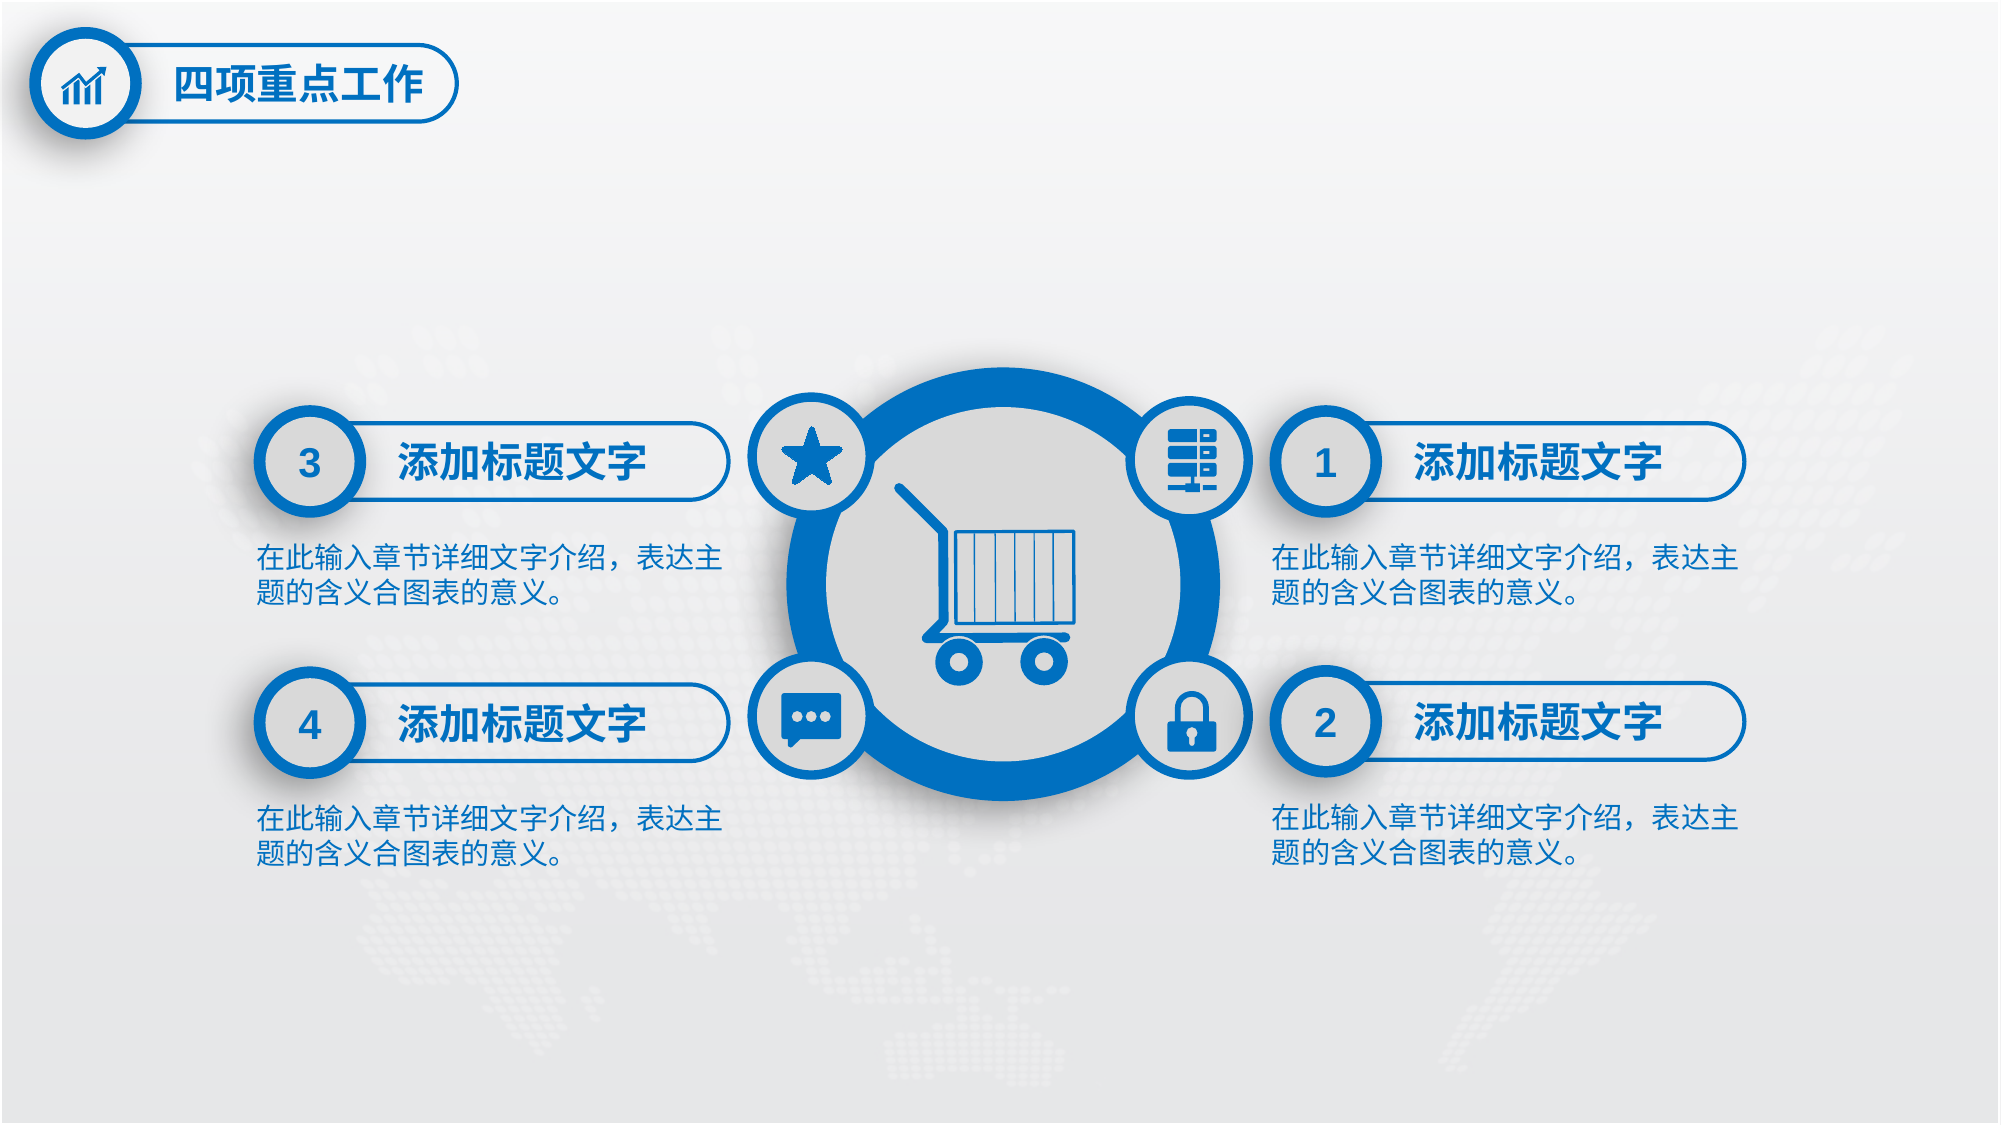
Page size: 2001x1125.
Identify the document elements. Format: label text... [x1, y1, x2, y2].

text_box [1271, 667, 1380, 776]
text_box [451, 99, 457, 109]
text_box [788, 369, 1218, 799]
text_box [751, 396, 871, 516]
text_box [1271, 407, 1380, 516]
text_box [1386, 421, 1747, 502]
text_box [369, 682, 731, 764]
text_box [31, 29, 140, 138]
text_box 在此输入章节详细文字介绍，表达主题的含义合图表的意义。 [256, 538, 729, 609]
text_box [255, 407, 365, 516]
text_box [1385, 680, 1747, 762]
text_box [1129, 400, 1249, 520]
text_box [255, 668, 365, 777]
text_box 在此输入章节详细文字介绍，表达主题的含义合图表的意义。 [1271, 538, 1745, 609]
text_box 此处添加文字做详细的阐述标题含义。 [2, 2, 1998, 1123]
text_box [369, 421, 731, 502]
text_box [146, 42, 459, 124]
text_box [61, 69, 110, 105]
text_box 在此输入章节详细文字介绍，表达主题的含义合图表的意义。 [1271, 798, 1745, 869]
text_box 在此输入章节详细文字介绍，表达主题的含义合图表的意义。 [256, 800, 729, 871]
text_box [751, 656, 871, 776]
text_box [893, 482, 1076, 687]
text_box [1129, 656, 1249, 776]
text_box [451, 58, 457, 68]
